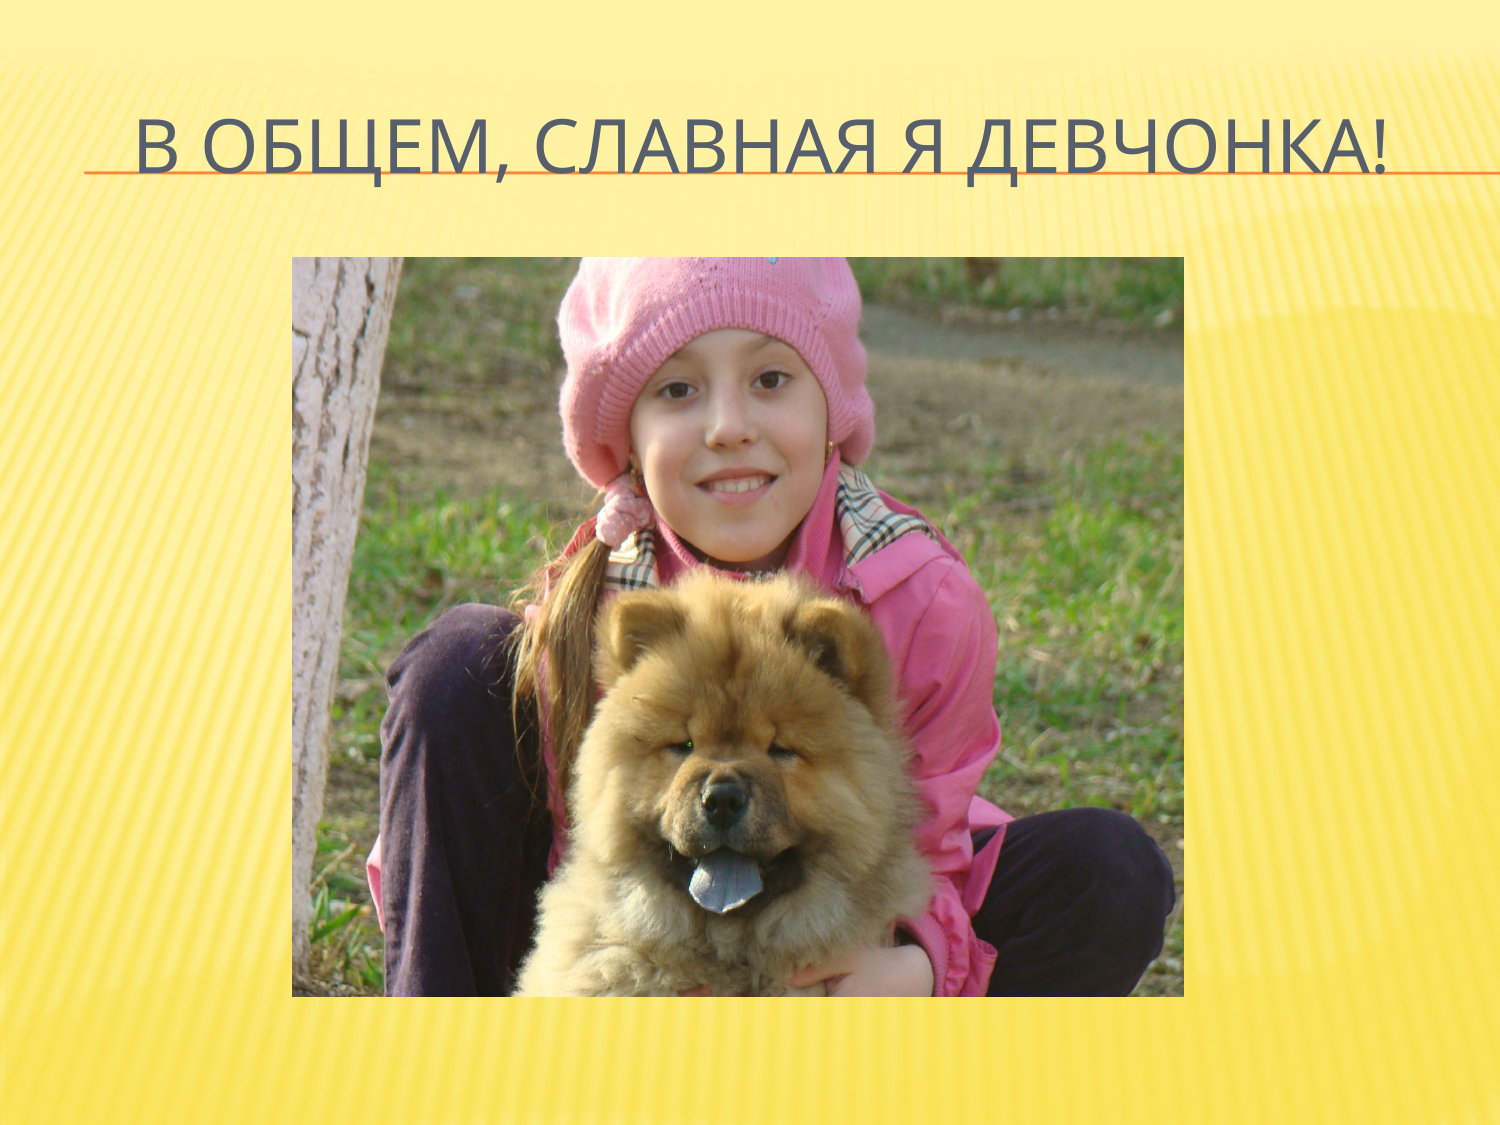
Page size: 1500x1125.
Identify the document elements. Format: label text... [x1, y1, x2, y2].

title В общем, славная я девчонка! [49, 75, 1475, 213]
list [292, 257, 1184, 997]
